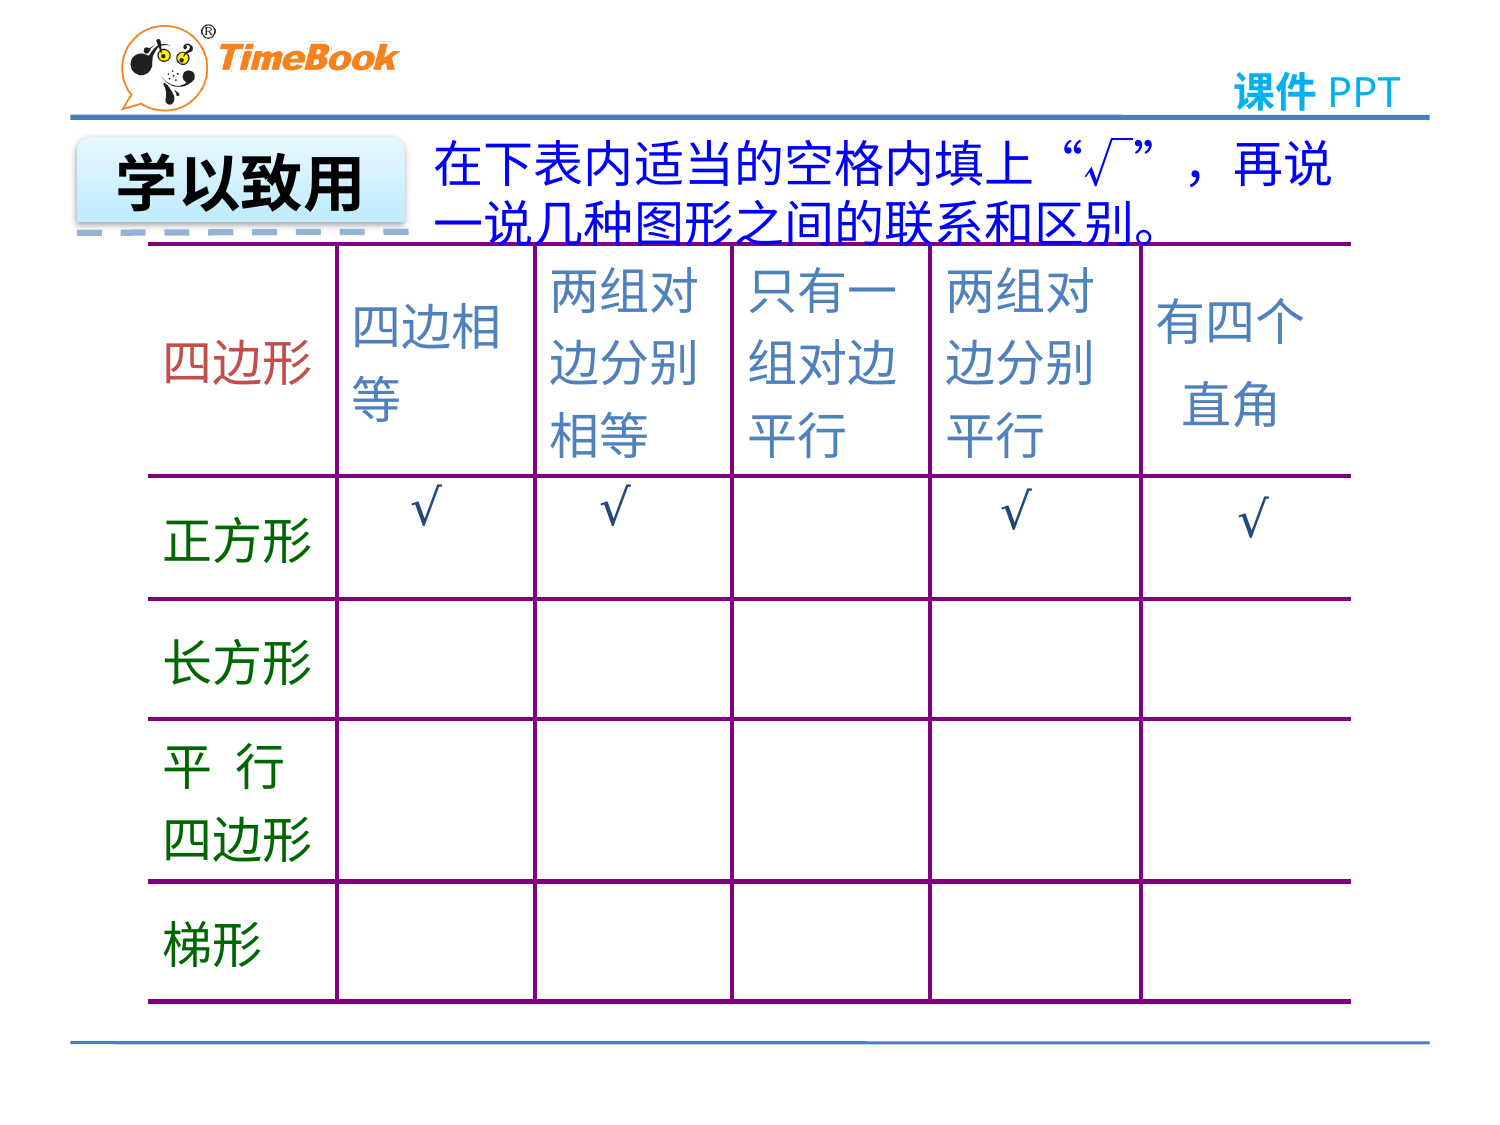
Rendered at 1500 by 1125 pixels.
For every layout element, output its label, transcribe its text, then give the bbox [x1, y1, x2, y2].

table_cell [1143, 884, 1351, 999]
table_cell [734, 721, 928, 879]
table_cell [734, 478, 928, 597]
table_header 四边形 [148, 246, 335, 474]
table_cell [339, 721, 533, 879]
table_cell [932, 478, 1139, 597]
table_header 有四个 直角 [1143, 261, 1351, 474]
table_cell [537, 601, 730, 717]
table_cell [1143, 478, 1351, 597]
table_cell [932, 884, 1139, 999]
text_box √ [986, 472, 1053, 563]
table_cell [537, 478, 730, 597]
picture [118, 22, 408, 113]
table_cell [932, 721, 1139, 879]
table_cell [537, 884, 730, 999]
text_box √ [584, 468, 652, 559]
table_cell [339, 601, 533, 717]
table_cell [1143, 601, 1351, 717]
table_cell [1143, 721, 1351, 879]
table_cell 平 行四边形 [148, 721, 335, 879]
table_cell 正方形 [148, 478, 335, 597]
table_cell [734, 884, 928, 999]
table_cell 长方形 [148, 601, 335, 717]
table_cell [339, 884, 533, 999]
table_cell [734, 601, 928, 717]
text_box 在下表内适当的空格内填上“√”，再说一说几种图形之间的联系和区别。 [419, 125, 1353, 261]
table_cell [932, 601, 1139, 717]
table_cell 梯形 [148, 884, 335, 999]
table_cell [339, 478, 533, 597]
text_box 学以致用 [76, 136, 406, 223]
text_box √ [1222, 479, 1290, 570]
text_box √ [395, 468, 463, 559]
table_header 两组对边分别平行 [932, 261, 1139, 474]
table_header 两组对边分别相等 [537, 261, 730, 474]
table_header 只有一组对边平行 [734, 261, 928, 474]
table_header 四边相等 [339, 246, 533, 474]
table_cell [537, 721, 730, 879]
